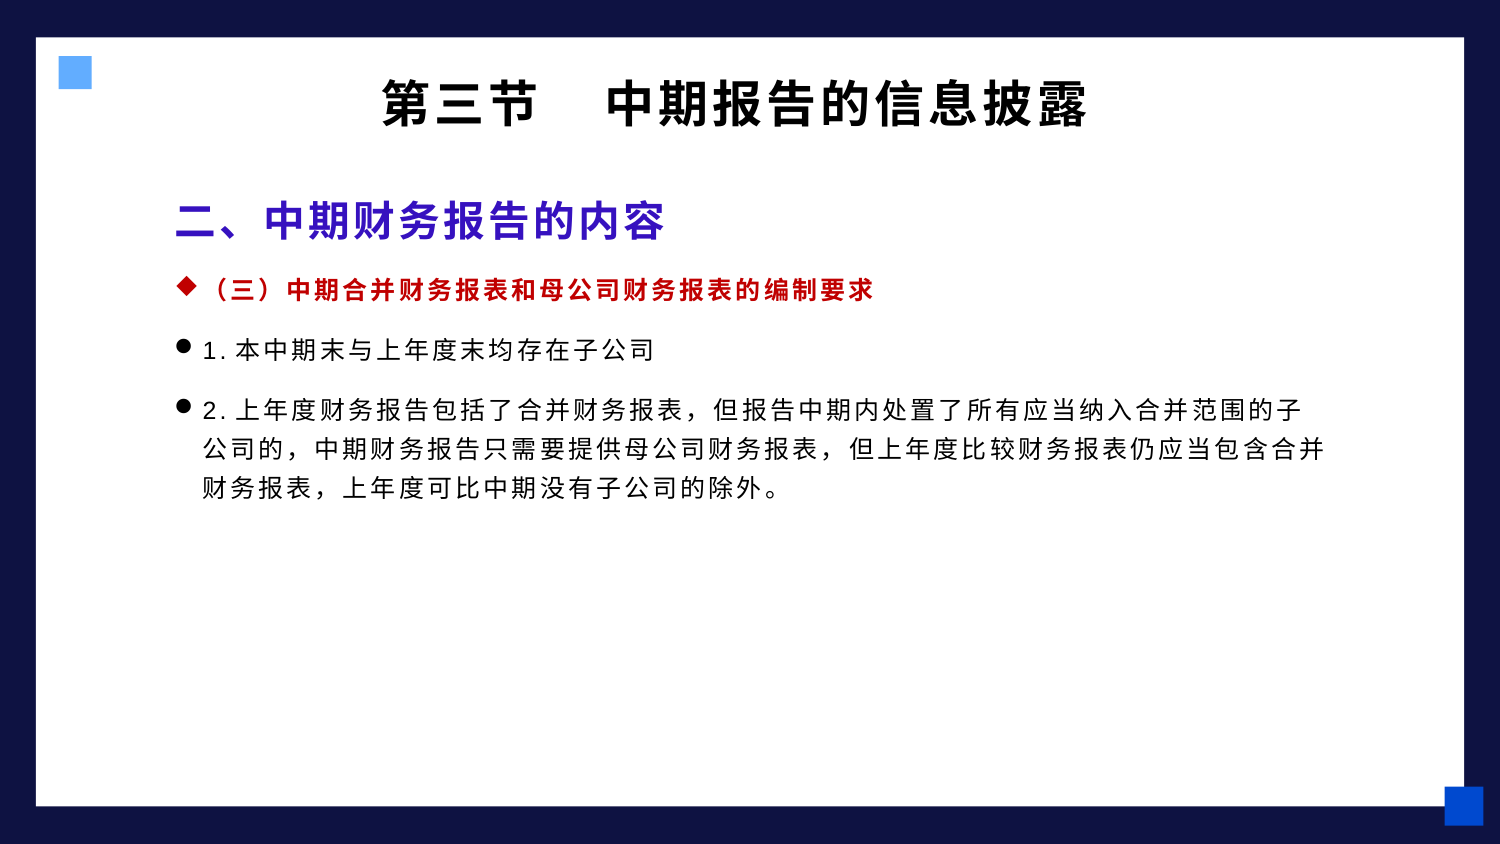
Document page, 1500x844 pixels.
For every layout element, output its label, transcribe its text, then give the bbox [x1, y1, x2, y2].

list 二、中期财务报告的内容 （三）中期合并财务报表和母公司财务报表的编制要求 1.本中期末与上年度末均存在子公司 2.上年度财务报告包括了合并财务报表，但报告中期内处置了所有应当纳入合并范围的子公司的，中期财务报告只需要提供母公司财务报表，但上年度比较财务报表仍应当包含合并财务报表，上年度可比中期没有子公司的除外。 [157, 179, 1343, 604]
title 第三节 中期报告的信息披露 [141, 114, 1327, 138]
